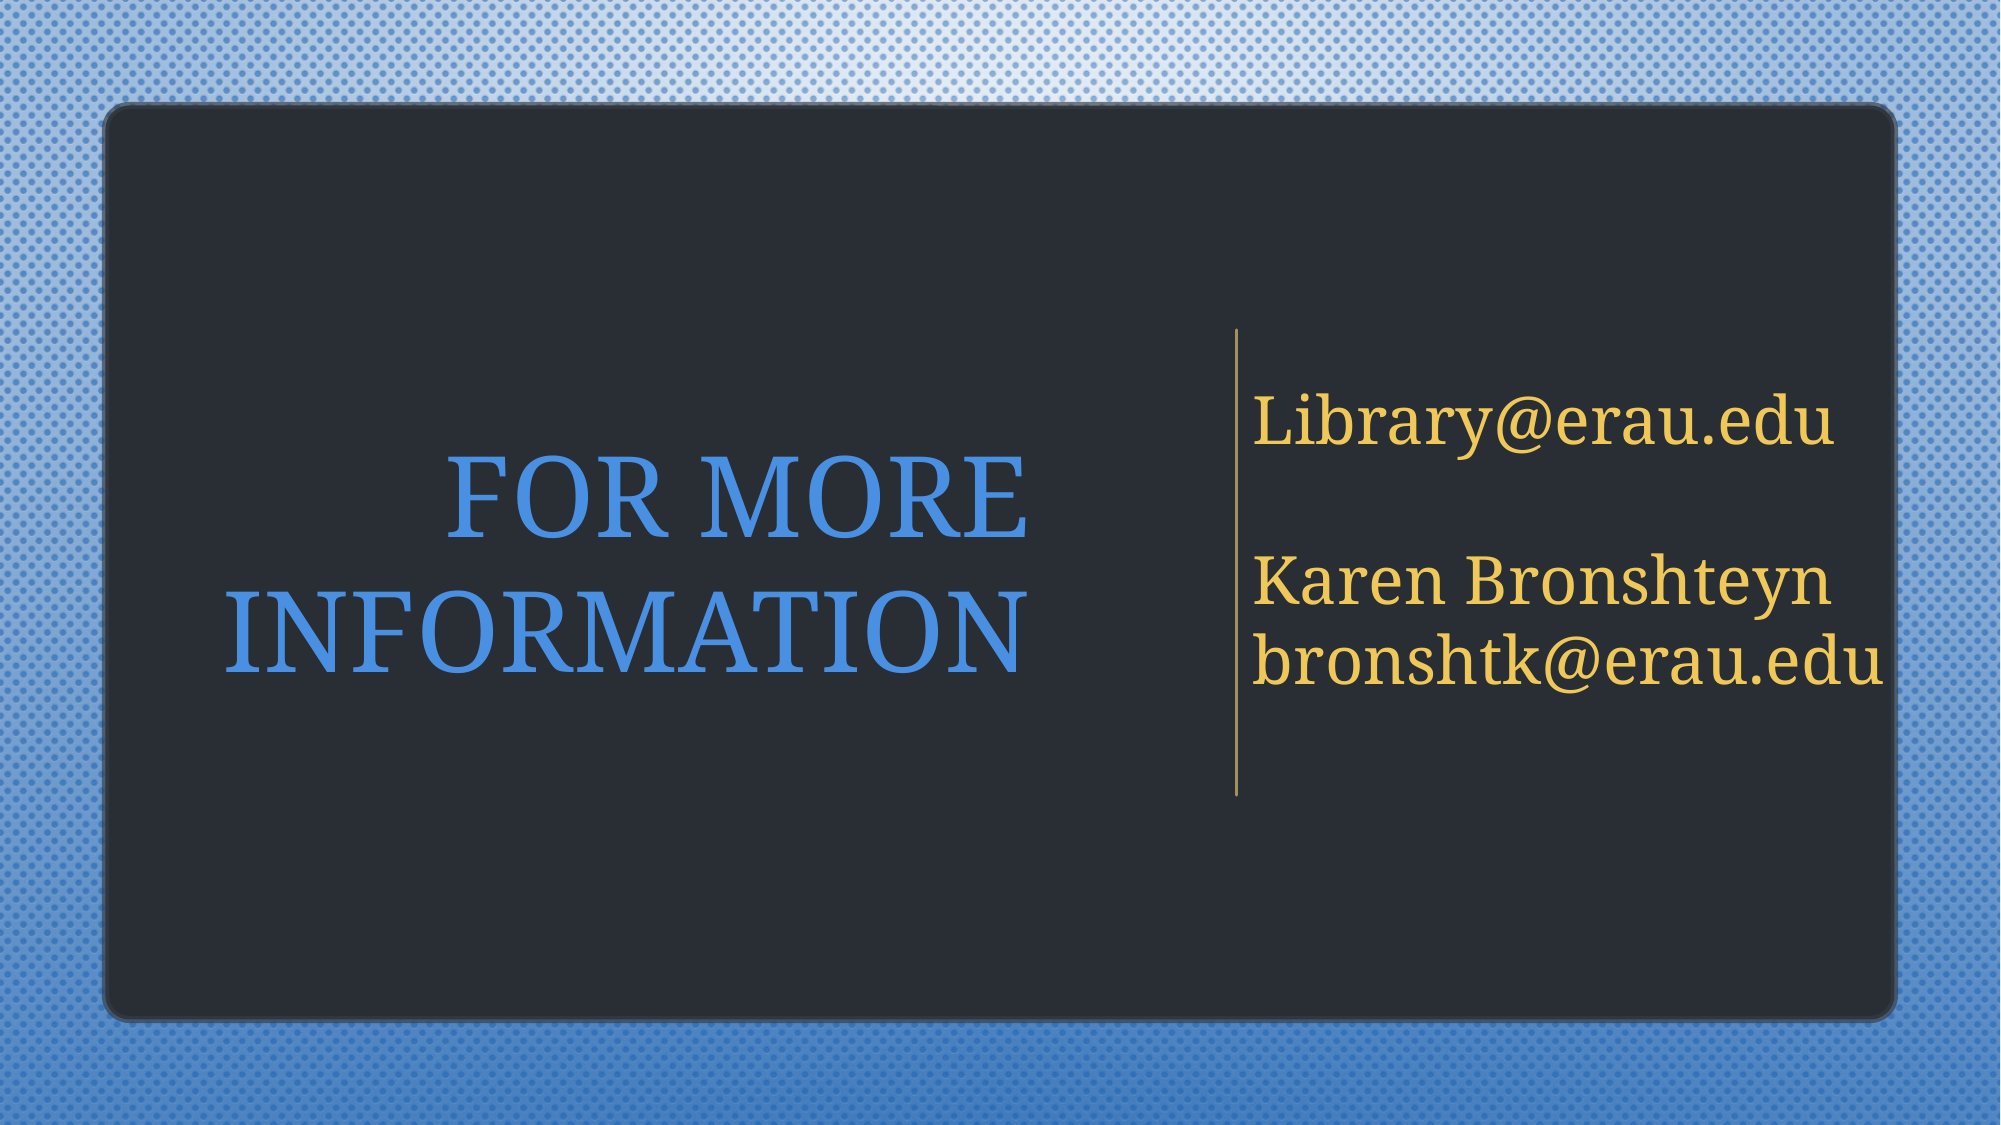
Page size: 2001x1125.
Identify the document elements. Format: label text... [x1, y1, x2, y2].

text_box Library@erau.edu Karen Bronshteyn bronshtk@erau.edu [1238, 370, 1900, 751]
title For More Information [156, 156, 1046, 963]
text_box [103, 103, 1896, 1021]
